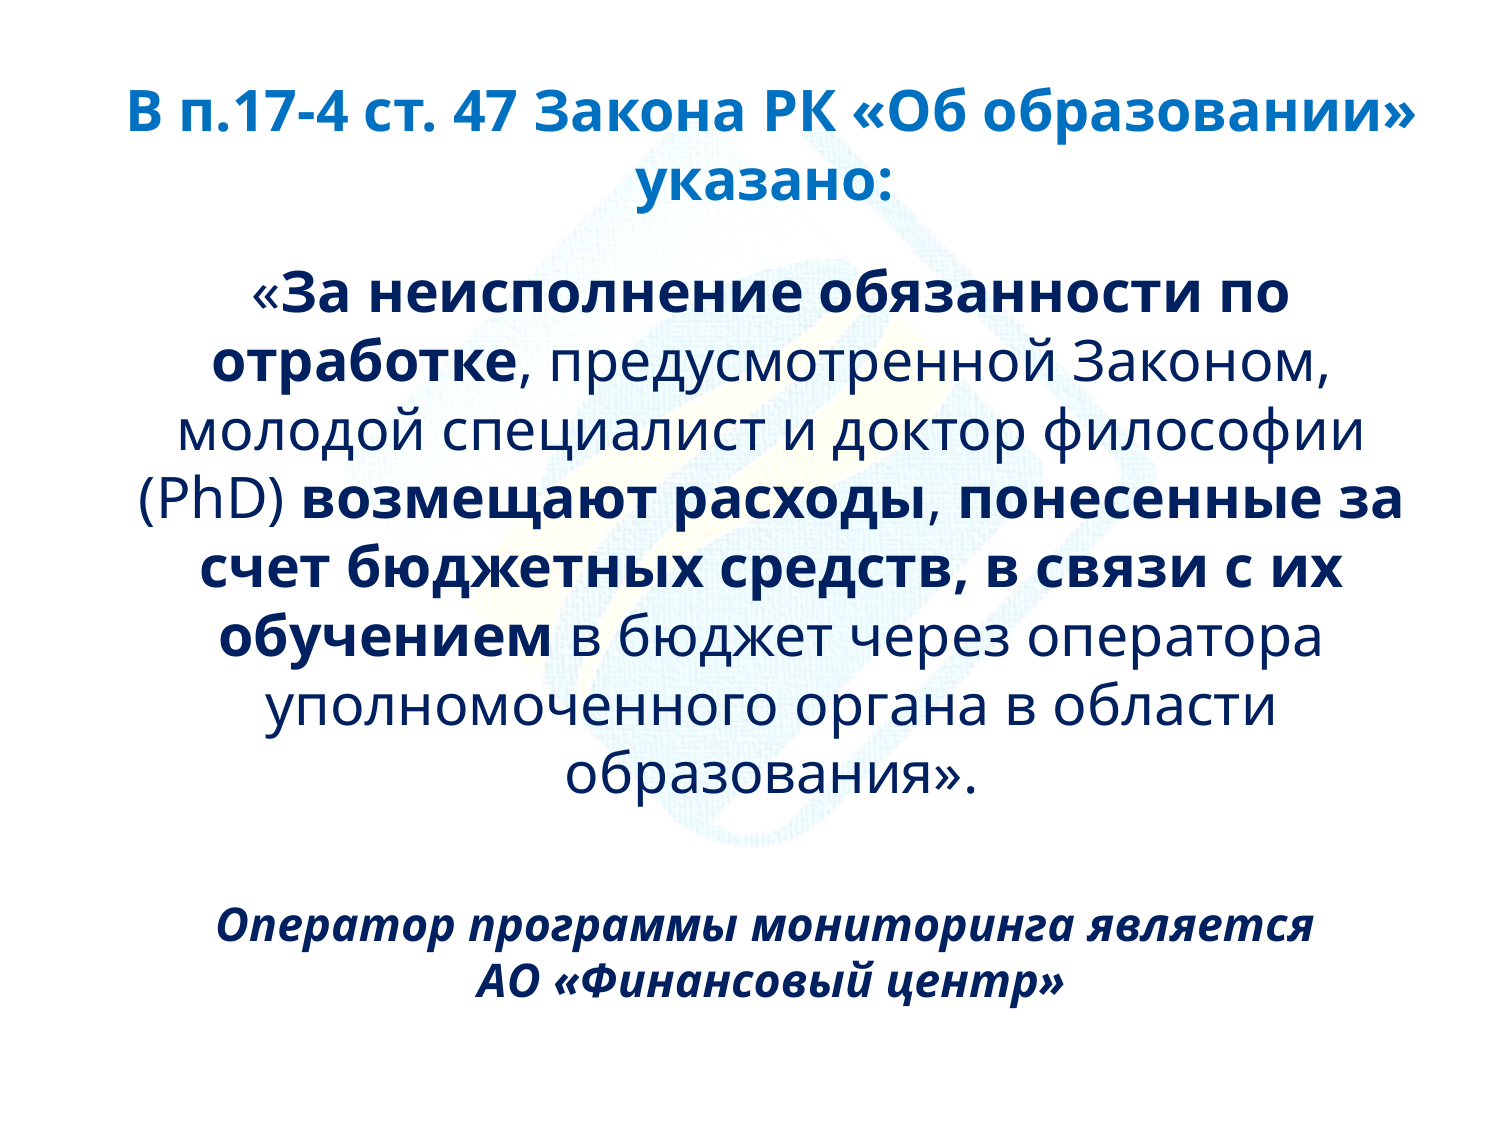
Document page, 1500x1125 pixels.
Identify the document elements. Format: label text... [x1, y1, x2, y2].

list В п.17-4 ст. 47 Закона РК «Об образовании» указано: . «За неисполнение обязанности по отработке, предусмотренной Законом, молодой специалист и доктор философии (PhD) возмещают расходы, понесенные за счет бюджетных средств, в связи с их обучением в бюджет через оператора уполномоченного органа в области образования». Оператор программы мониторинга является АО «Финансовый центр» [96, 66, 1447, 1024]
picture [312, 101, 1209, 880]
